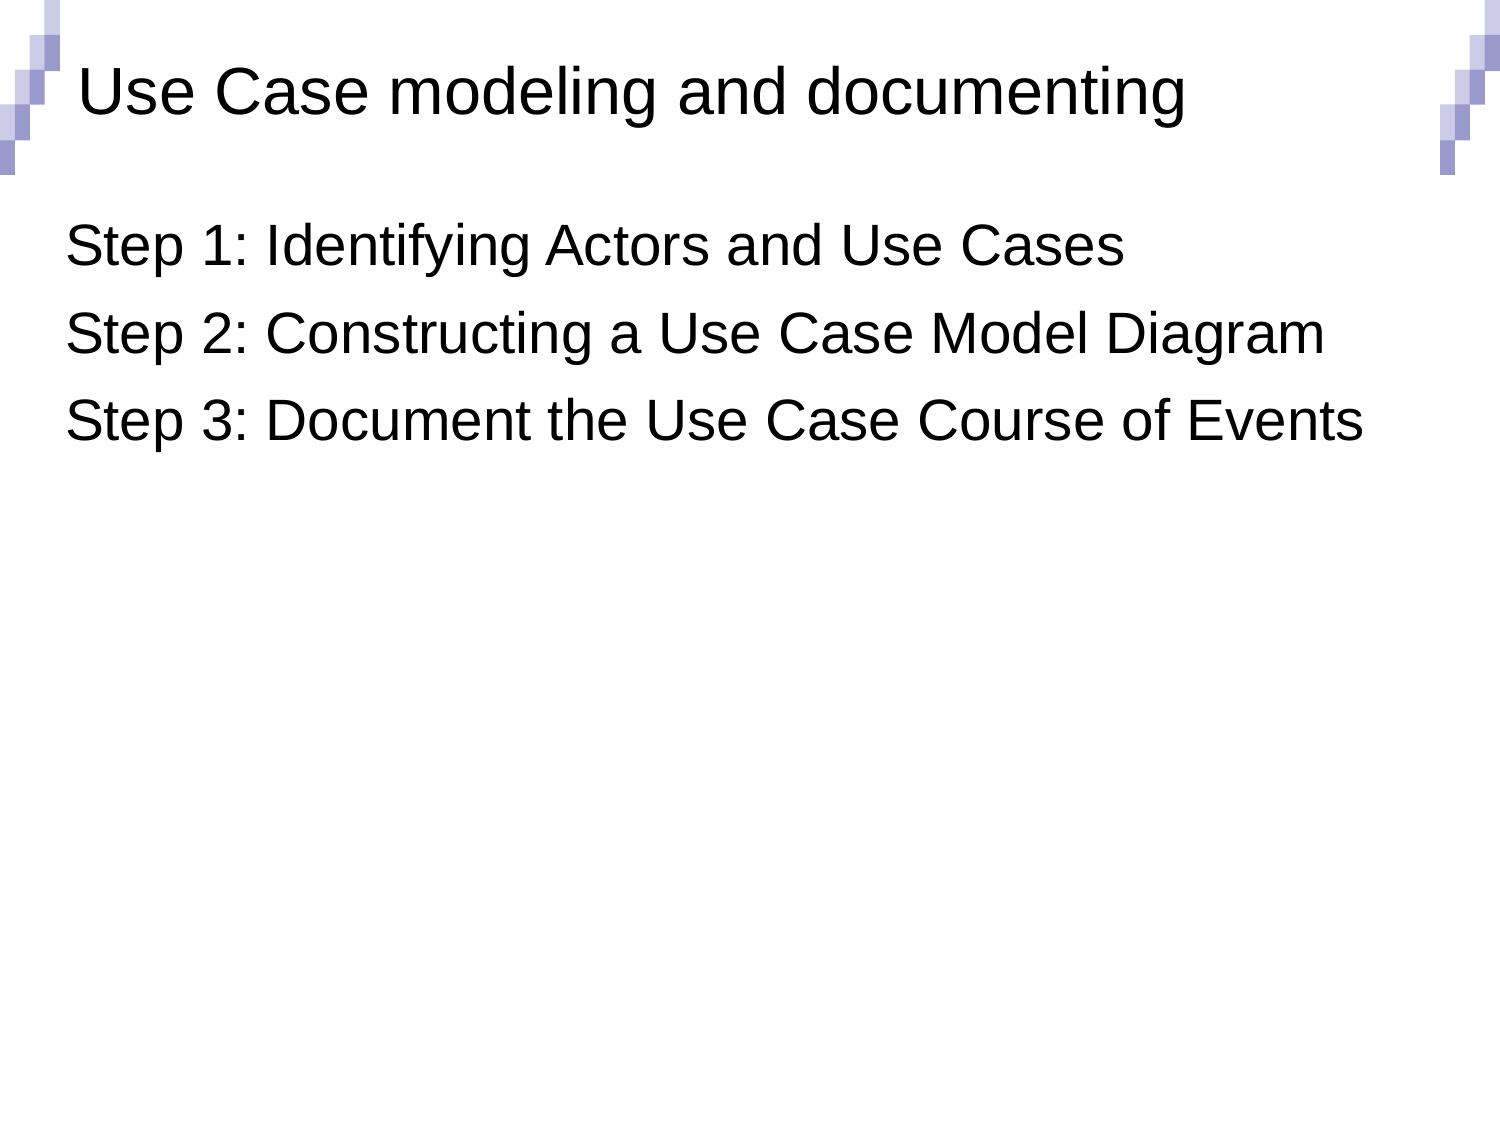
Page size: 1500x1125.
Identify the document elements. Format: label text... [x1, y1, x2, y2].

list Step 1: Identifying Actors and Use Cases Step 2: Constructing a Use Case Model Diagram Step 3: Document the Use Case Course of Events [49, 199, 1426, 1063]
title Use Case modeling and documenting [62, 0, 1438, 176]
